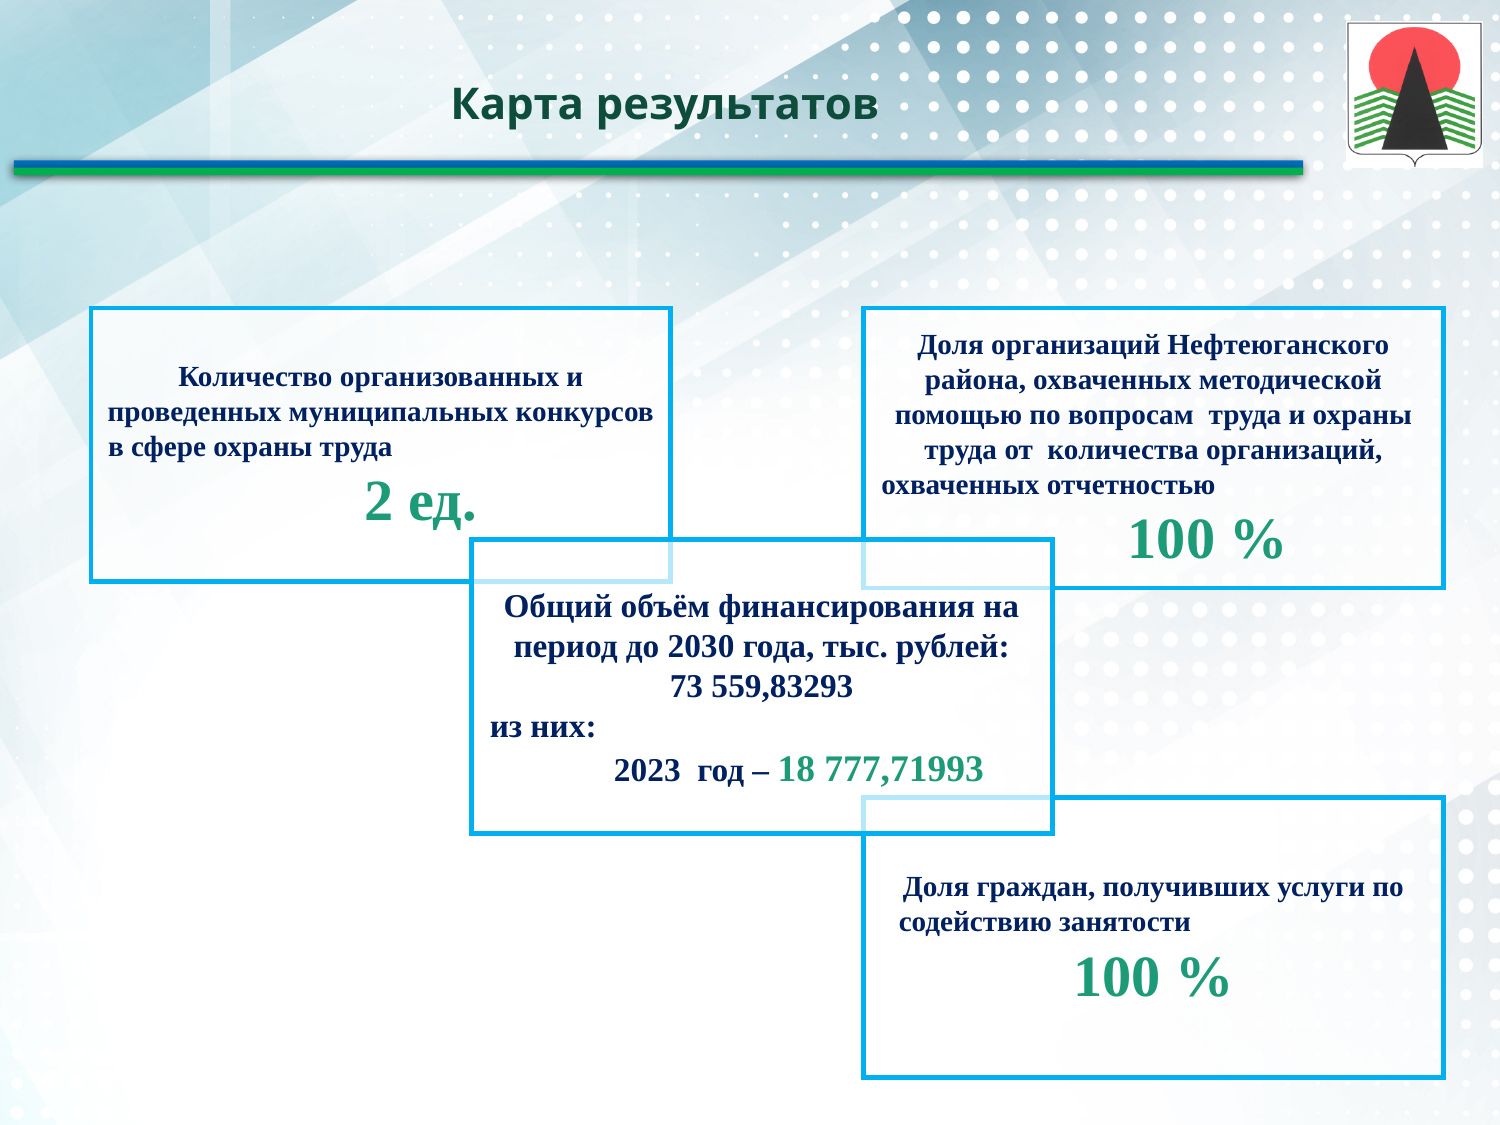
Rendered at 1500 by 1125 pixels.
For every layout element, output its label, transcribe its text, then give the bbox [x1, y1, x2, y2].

text_box Количество организованных и проведенных муниципальных конкурсов в сфере охраны труда 2 ед. [90, 307, 672, 583]
text_box Доля организаций Нефтеюганского района, охваченных методической помощью по вопросам труда и охраны труда от количества организаций, охваченных отчетностью 100 % [863, 307, 1445, 589]
picture [0, 0, 1500, 1125]
text_box Доля граждан, получивших услуги по содействию занятости 100 % [863, 797, 1445, 1079]
text_box Общий объём финансирования на период до 2030 года, тыс. рублей: 73 559,83293 из них: 2023 год – 18 777,71993 [471, 539, 1053, 834]
text_box Карта результатов [0, 68, 1346, 136]
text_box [13, 160, 1304, 176]
